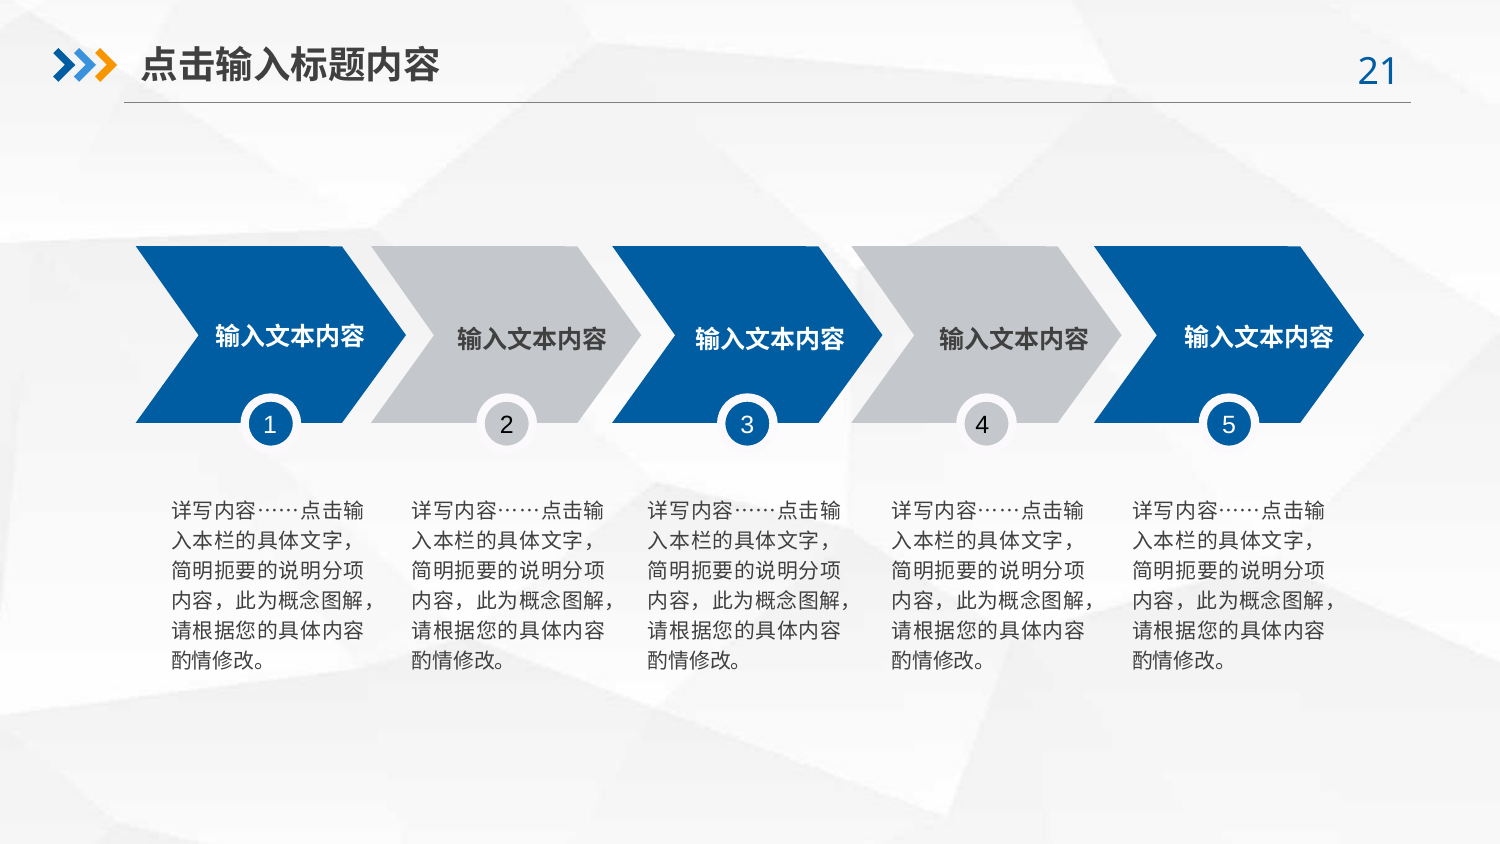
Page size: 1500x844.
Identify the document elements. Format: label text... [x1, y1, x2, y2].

picture [0, 0, 1500, 844]
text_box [480, 397, 534, 451]
text_box 详写内容……点击输入本栏的具体文字，简明扼要的说明分项内容，此为概念图解，请根据您的具体内容酌情修改。 [891, 492, 1085, 673]
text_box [960, 397, 1013, 451]
text_box 详写内容……点击输入本栏的具体文字，简明扼要的说明分项内容，此为概念图解，请根据您的具体内容酌情修改。 [1132, 492, 1326, 673]
text_box 点击输入标题内容 [140, 32, 491, 95]
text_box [244, 397, 298, 451]
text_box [720, 397, 774, 451]
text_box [1093, 245, 1365, 423]
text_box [851, 245, 1092, 423]
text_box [1202, 397, 1256, 451]
text_box 详写内容……点击输入本栏的具体文字，简明扼要的说明分项内容，此为概念图解，请根据您的具体内容酌情修改。 [171, 492, 365, 673]
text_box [611, 245, 850, 423]
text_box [135, 245, 369, 423]
text_box 详写内容……点击输入本栏的具体文字，简明扼要的说明分项内容，此为概念图解，请根据您的具体内容酌情修改。 [411, 492, 605, 673]
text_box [370, 245, 610, 423]
text_box 详写内容……点击输入本栏的具体文字，简明扼要的说明分项内容，此为概念图解，请根据您的具体内容酌情修改。 [647, 492, 842, 673]
